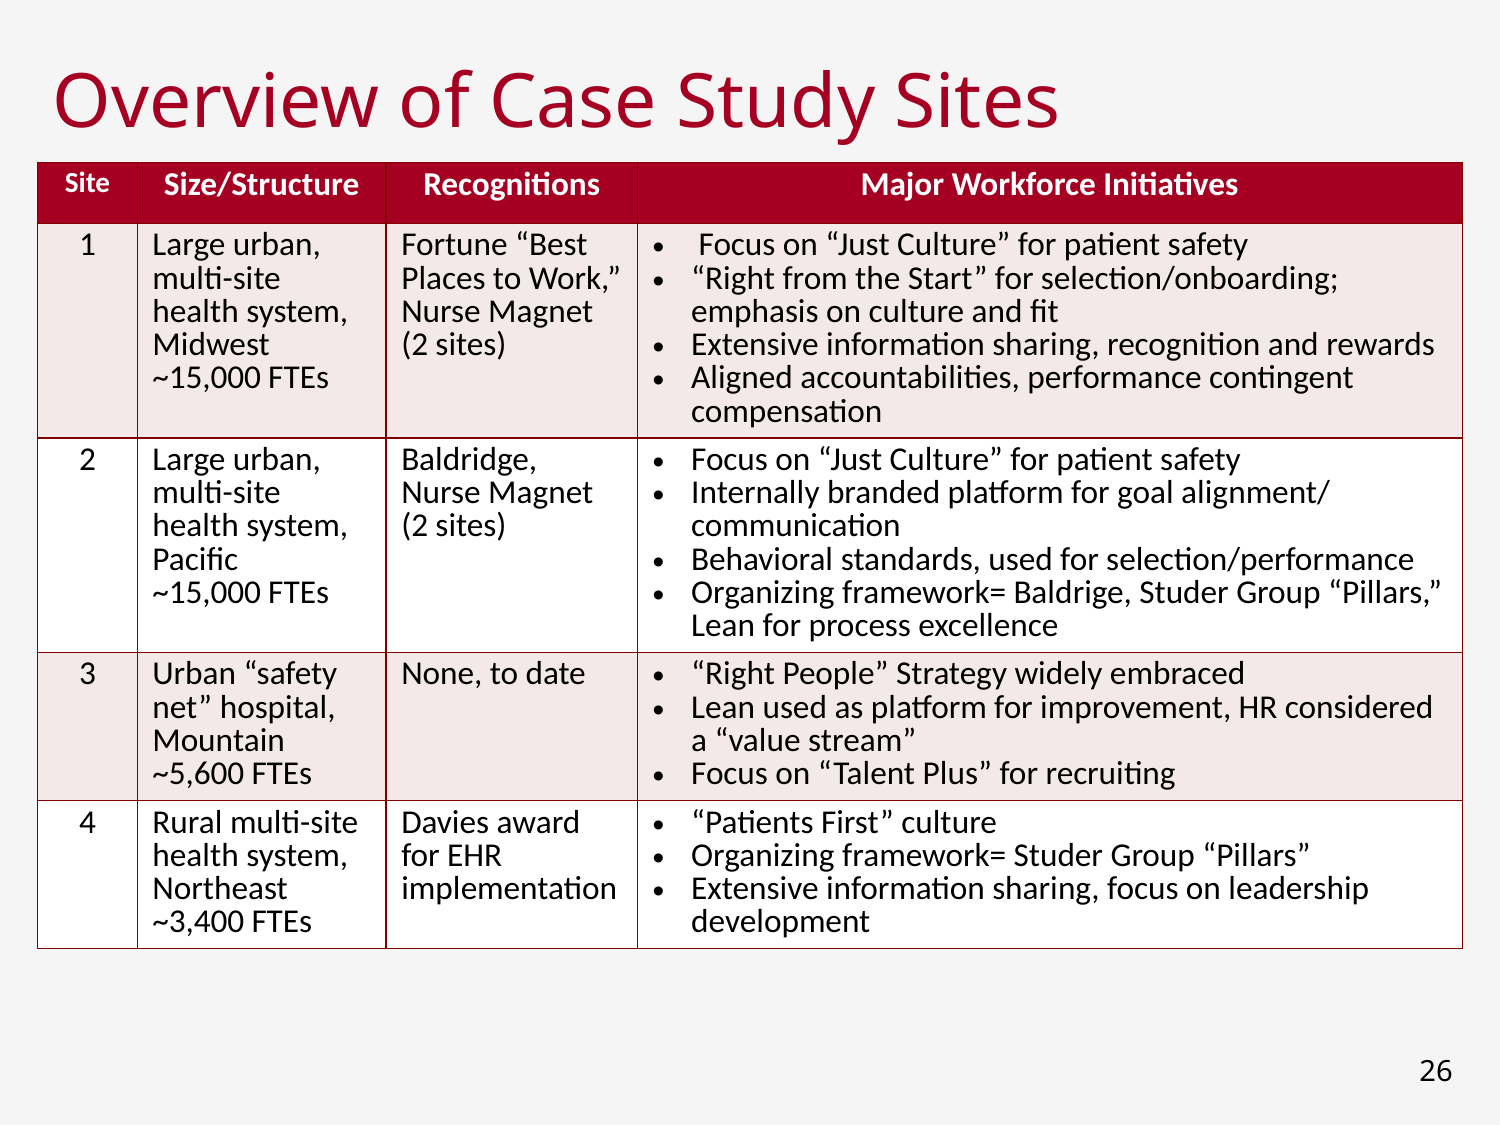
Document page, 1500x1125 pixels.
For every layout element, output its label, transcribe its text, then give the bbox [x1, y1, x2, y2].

table_cell “Patients First” culture Organizing framework= Studer Group “Pillars” Extensive information sharing, focus on leadership development [638, 801, 1462, 948]
table_cell Focus on “Just Culture” for patient safety “Right from the Start” for selection/onboarding; emphasis on culture and fit Extensive information sharing, recognition and rewards Aligned accountabilities, performance contingent compensation [638, 224, 1462, 437]
table_cell None, to date [387, 653, 637, 800]
table_cell Urban “safety net” hospital, Mountain ~5,600 FTEs [138, 653, 385, 800]
table_cell Rural multi-site health system, Northeast ~3,400 FTEs [138, 801, 385, 948]
table_cell 4 [38, 801, 137, 948]
table_cell Fortune “Best Places to Work,” Nurse Magnet (2 sites) [387, 224, 637, 437]
table_cell Davies award for EHR implementation [387, 801, 637, 948]
slide_number 26 [1154, 1023, 1468, 1100]
table_cell 2 [38, 439, 137, 652]
table_header Size/Structure [138, 163, 385, 223]
table_cell “Right People” Strategy widely embraced Lean used as platform for improvement, HR considered a “value stream” Focus on “Talent Plus” for recruiting [638, 653, 1462, 800]
table_header Site [38, 163, 137, 223]
table_cell Large urban, multi-site health system, Pacific ~15,000 FTEs [138, 439, 385, 652]
table_header Major Workforce Initiatives [638, 163, 1462, 223]
title Overview of Case Study Sites [37, 44, 1426, 151]
table_cell Focus on “Just Culture” for patient safety Internally branded platform for goal alignment/ communication Behavioral standards, used for selection/performance Organizing framework= Baldrige, Studer Group “Pillars,” Lean for process excellence [638, 439, 1462, 652]
table_cell 1 [38, 224, 137, 437]
table_cell 3 [38, 653, 137, 800]
table_cell Large urban, multi-site health system, Midwest ~15,000 FTEs [138, 224, 385, 437]
table_header Recognitions [387, 163, 637, 223]
table_cell Baldridge, Nurse Magnet (2 sites) [387, 439, 637, 652]
